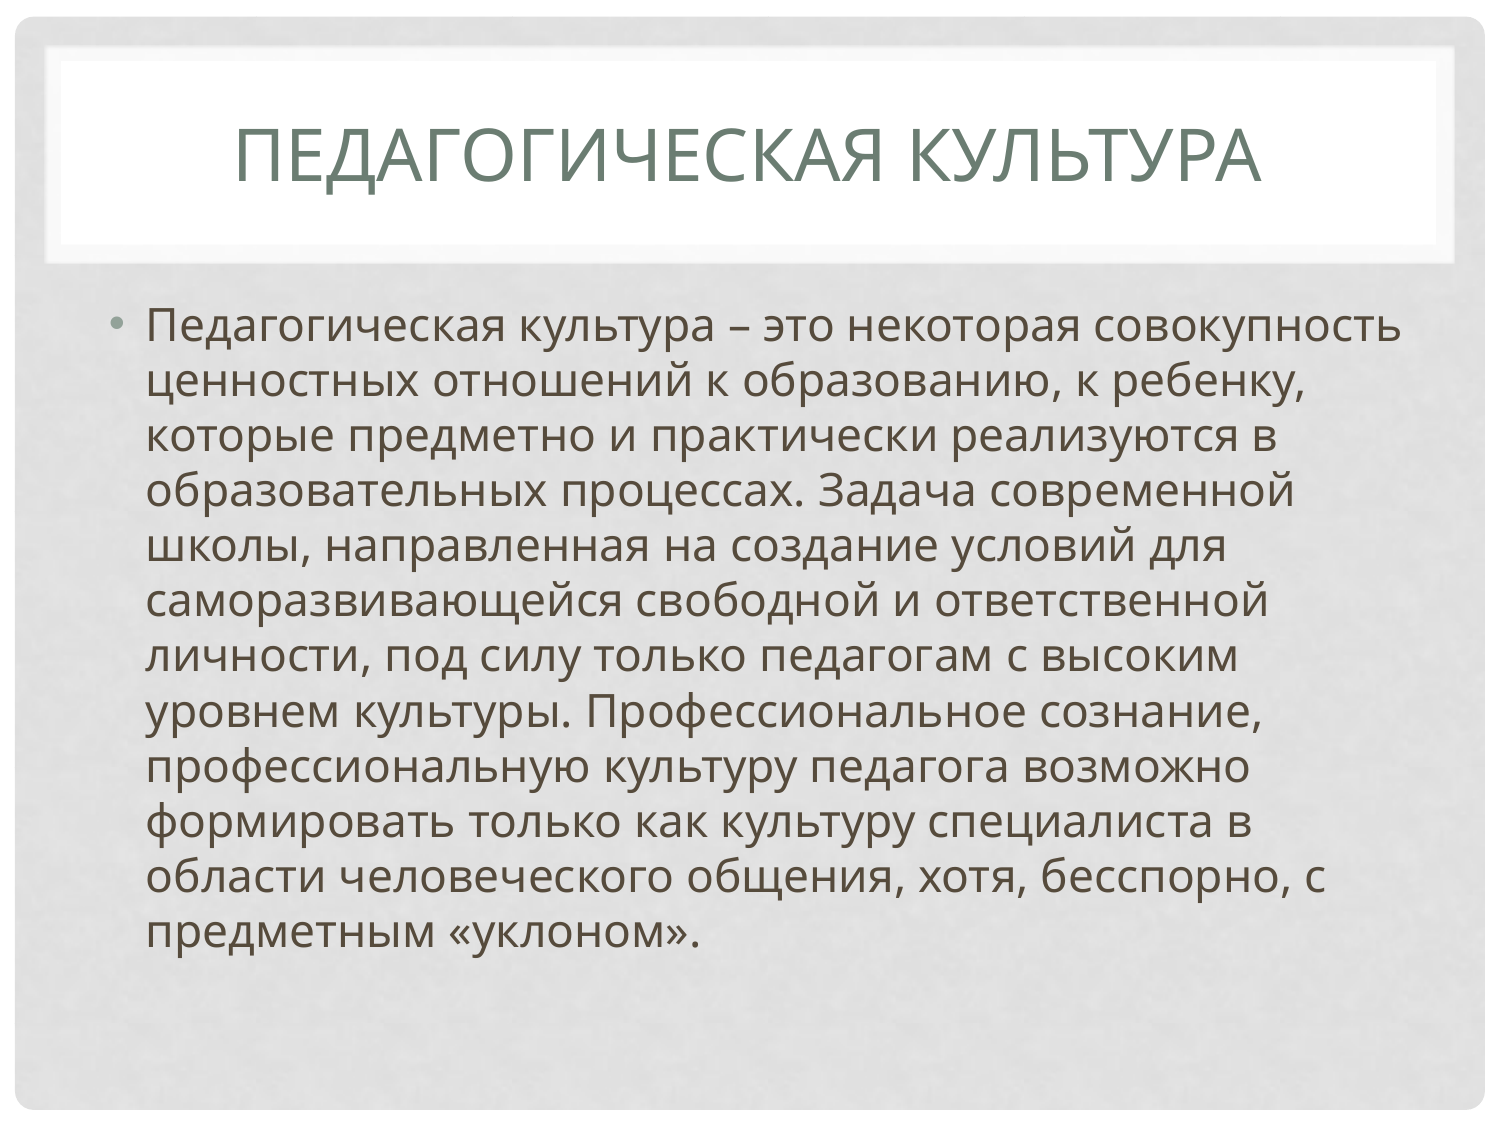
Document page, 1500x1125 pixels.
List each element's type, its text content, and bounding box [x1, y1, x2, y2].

title Педагогическая культура [69, 66, 1425, 238]
list Педагогическая культура – это некоторая совокупность ценностных отношений к образованию, к ребенку, которые предметно и практически реализуются в образовательных процессах. Задача современной школы, направленная на создание условий для саморазвивающейся свободной и ответственной личности, под силу только педагогам с высоким уровнем культуры. Профессиональное сознание, профессиональную культуру педагога возможно формировать только как культуру специалиста в области человеческого общения, хотя, бесспорно, с предметным «уклоном». [75, 287, 1425, 1005]
